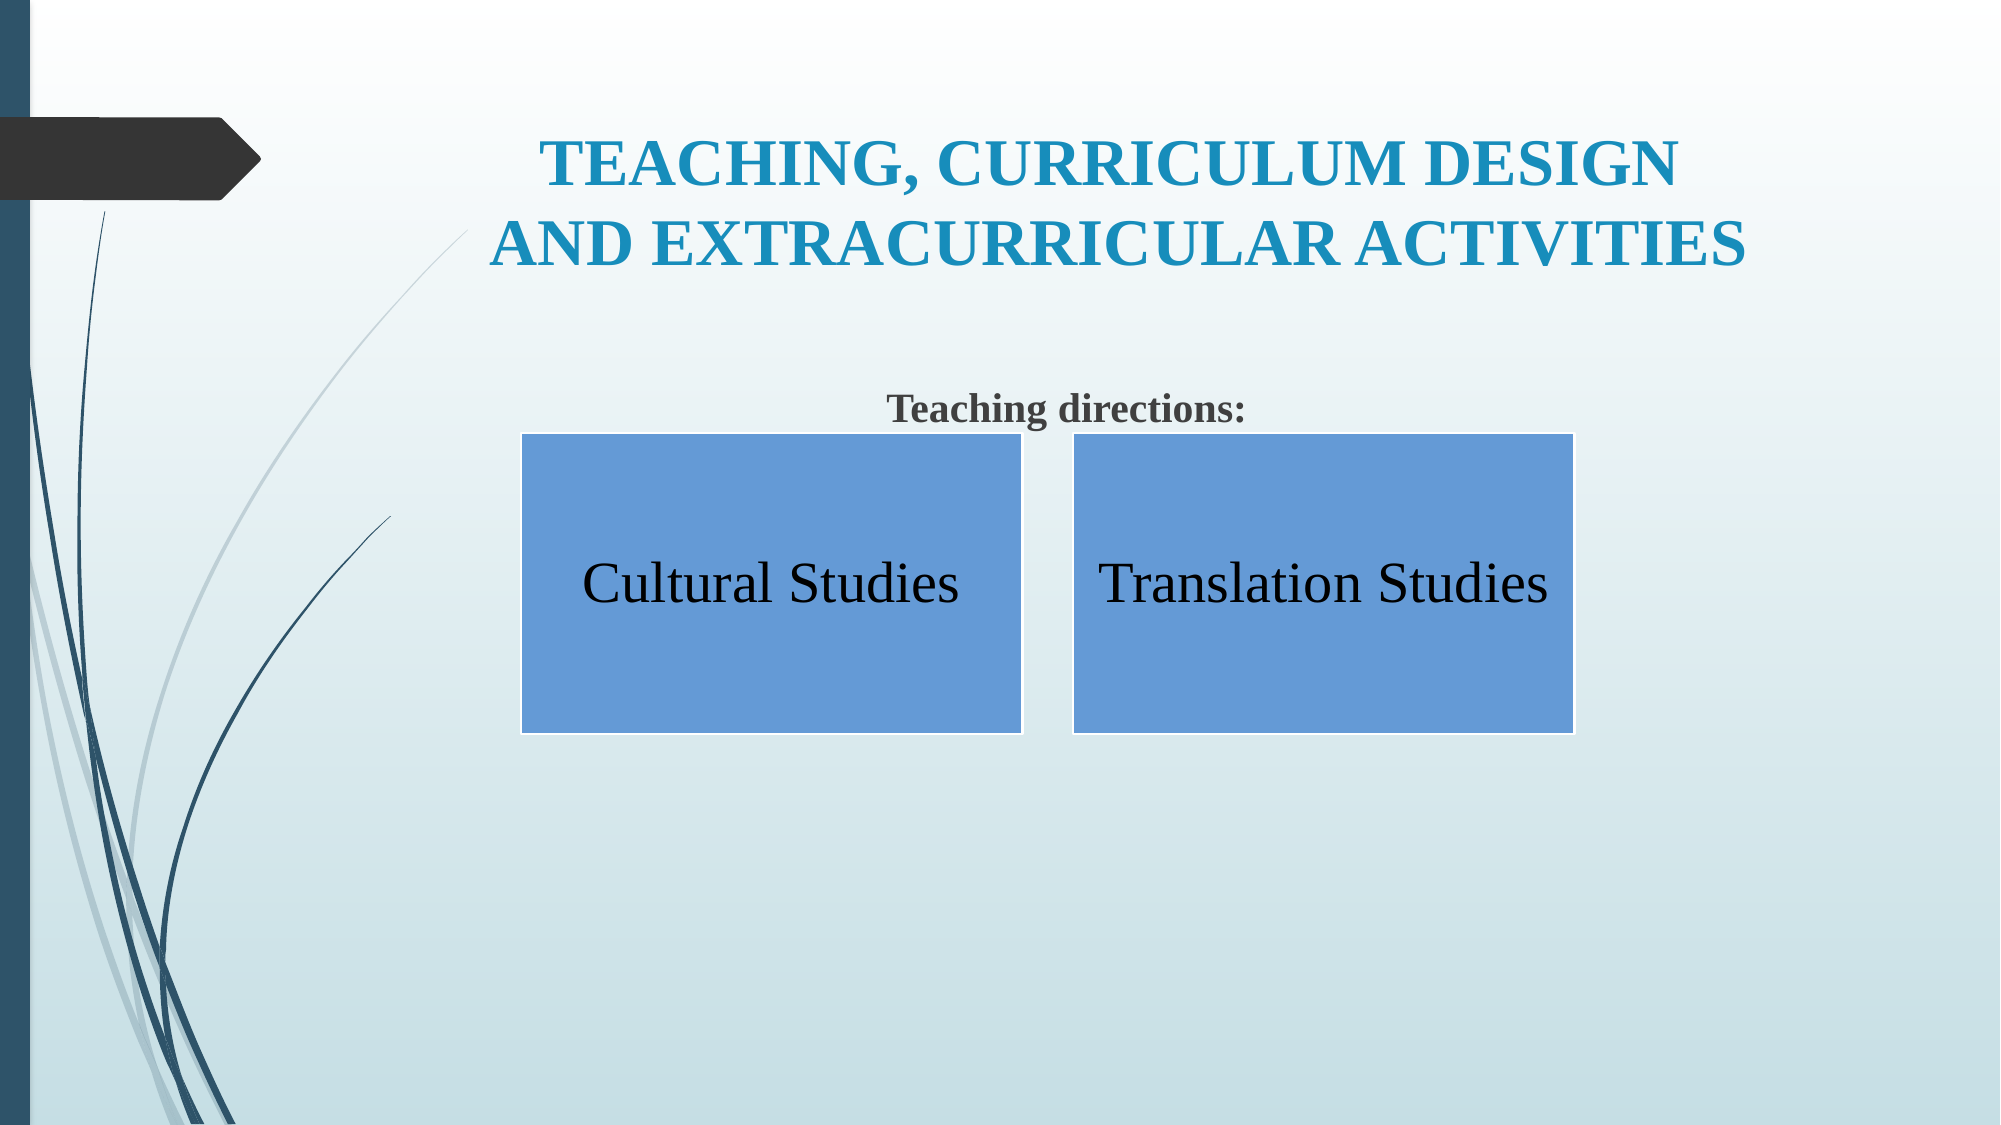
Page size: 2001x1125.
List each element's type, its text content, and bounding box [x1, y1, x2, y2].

title TEACHING, CURRICULUM DESIGN AND EXTRACURRICULAR ACTIVITIES [308, 111, 1930, 322]
list Teaching directions: [352, 348, 1782, 449]
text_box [520, 371, 1576, 796]
